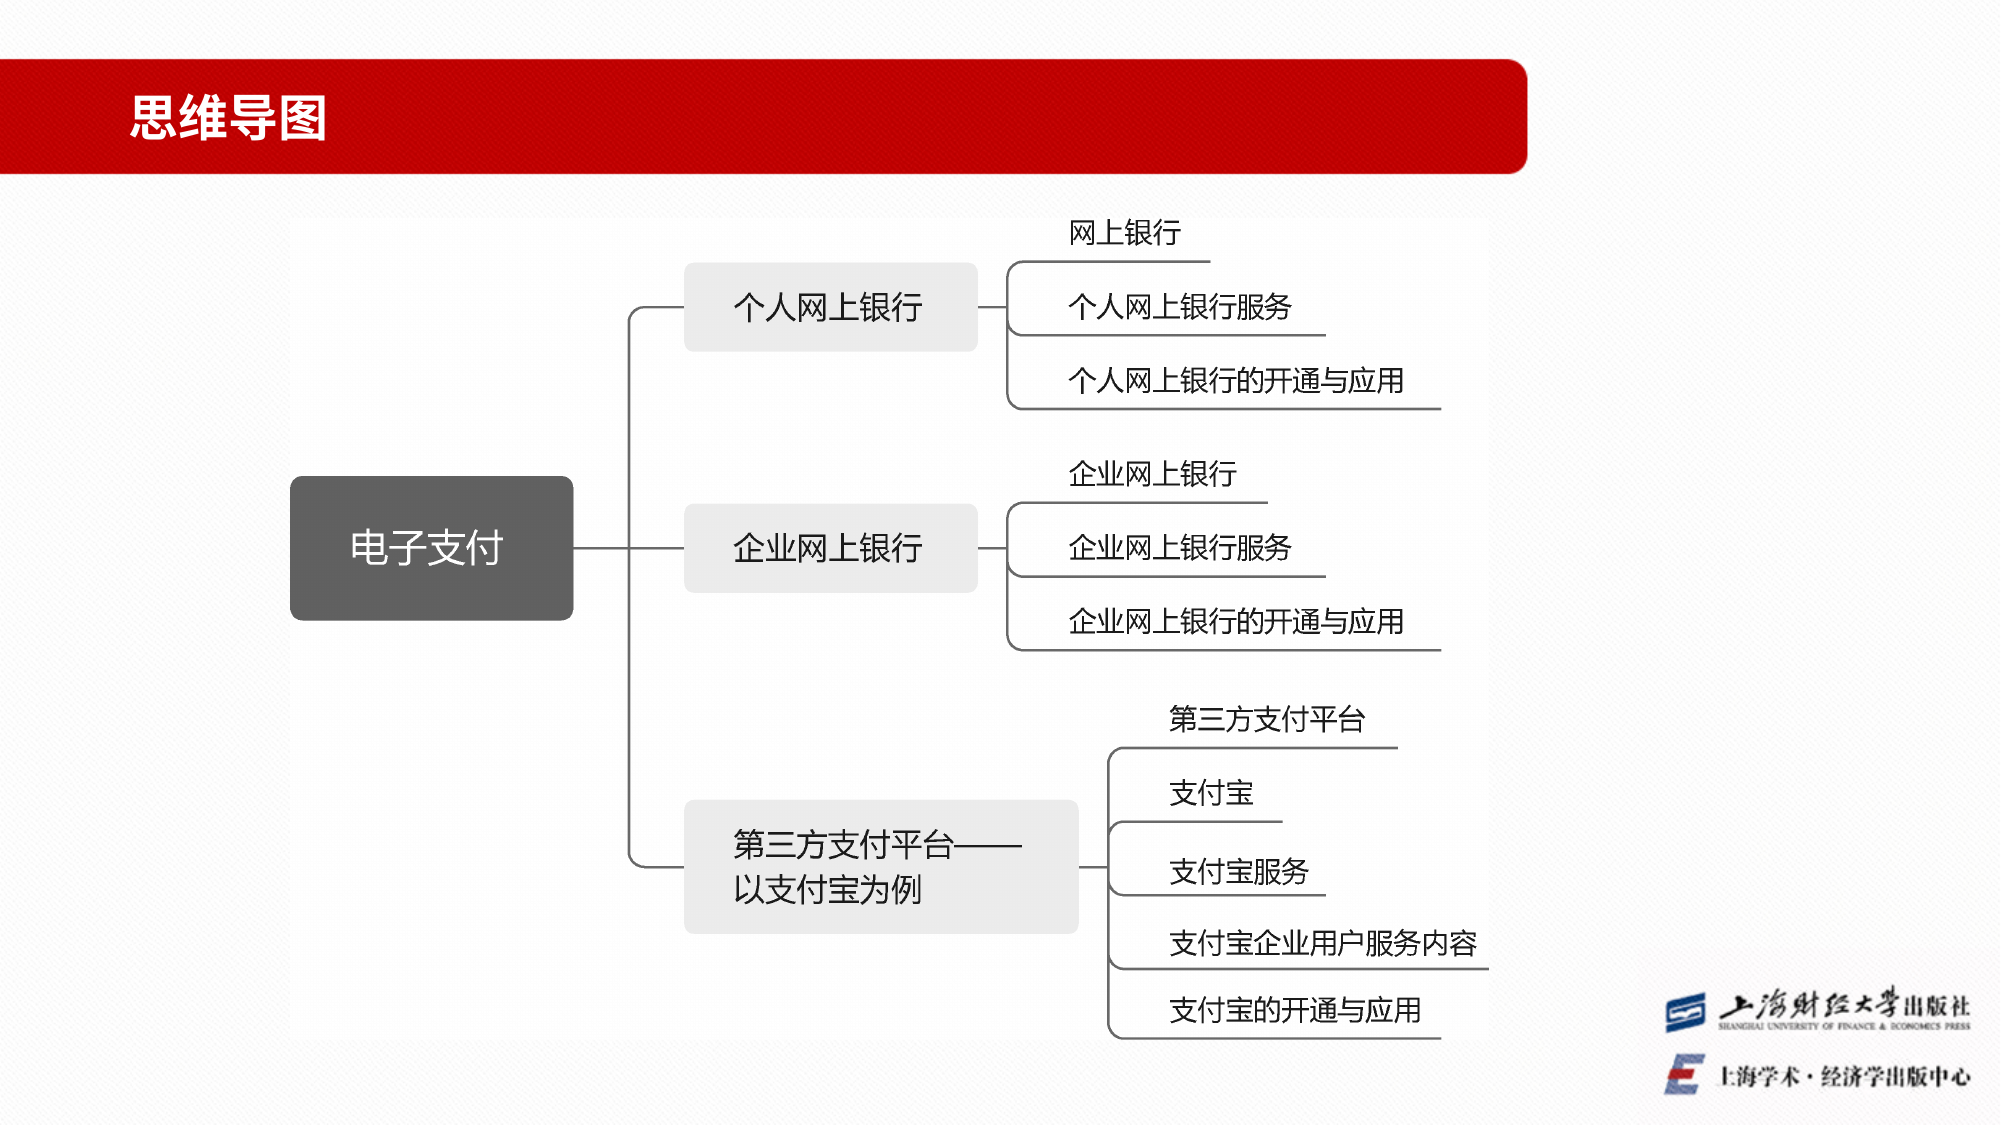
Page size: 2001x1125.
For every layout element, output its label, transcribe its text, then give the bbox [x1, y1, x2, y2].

text_box 思维导图 [113, 54, 1754, 178]
picture [0, 0, 2001, 1125]
